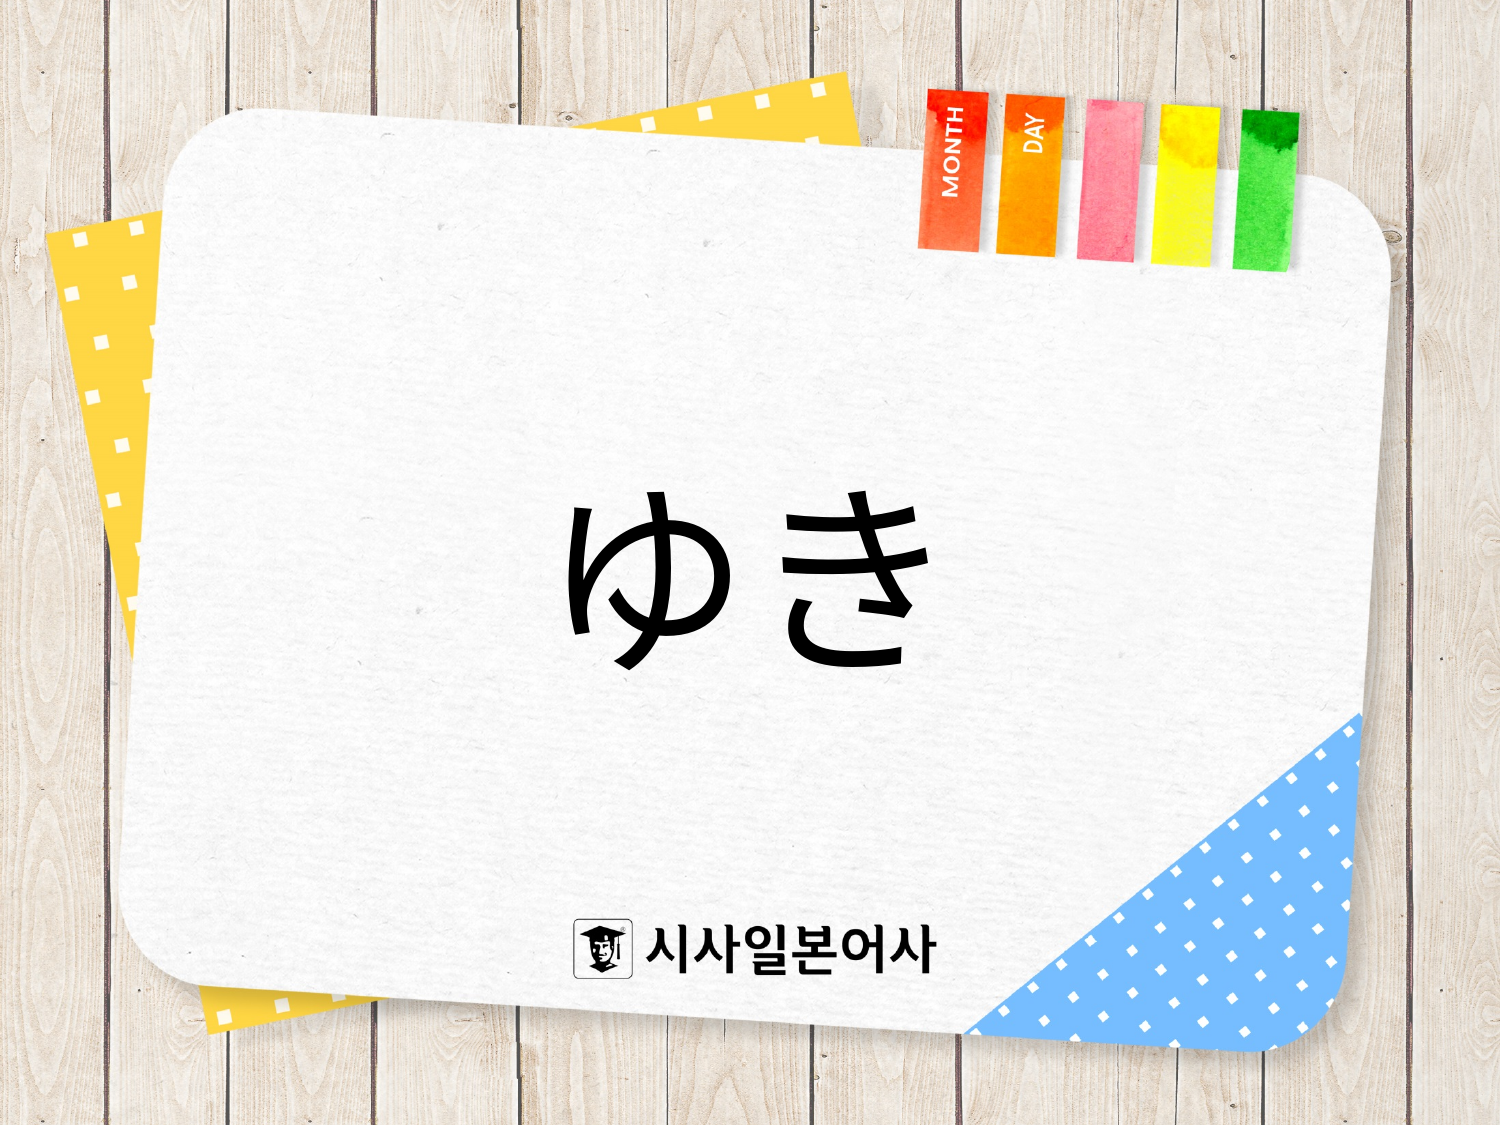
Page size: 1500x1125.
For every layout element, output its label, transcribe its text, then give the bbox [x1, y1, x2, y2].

picture [0, 0, 1500, 1125]
title ゆき [75, 338, 1425, 811]
